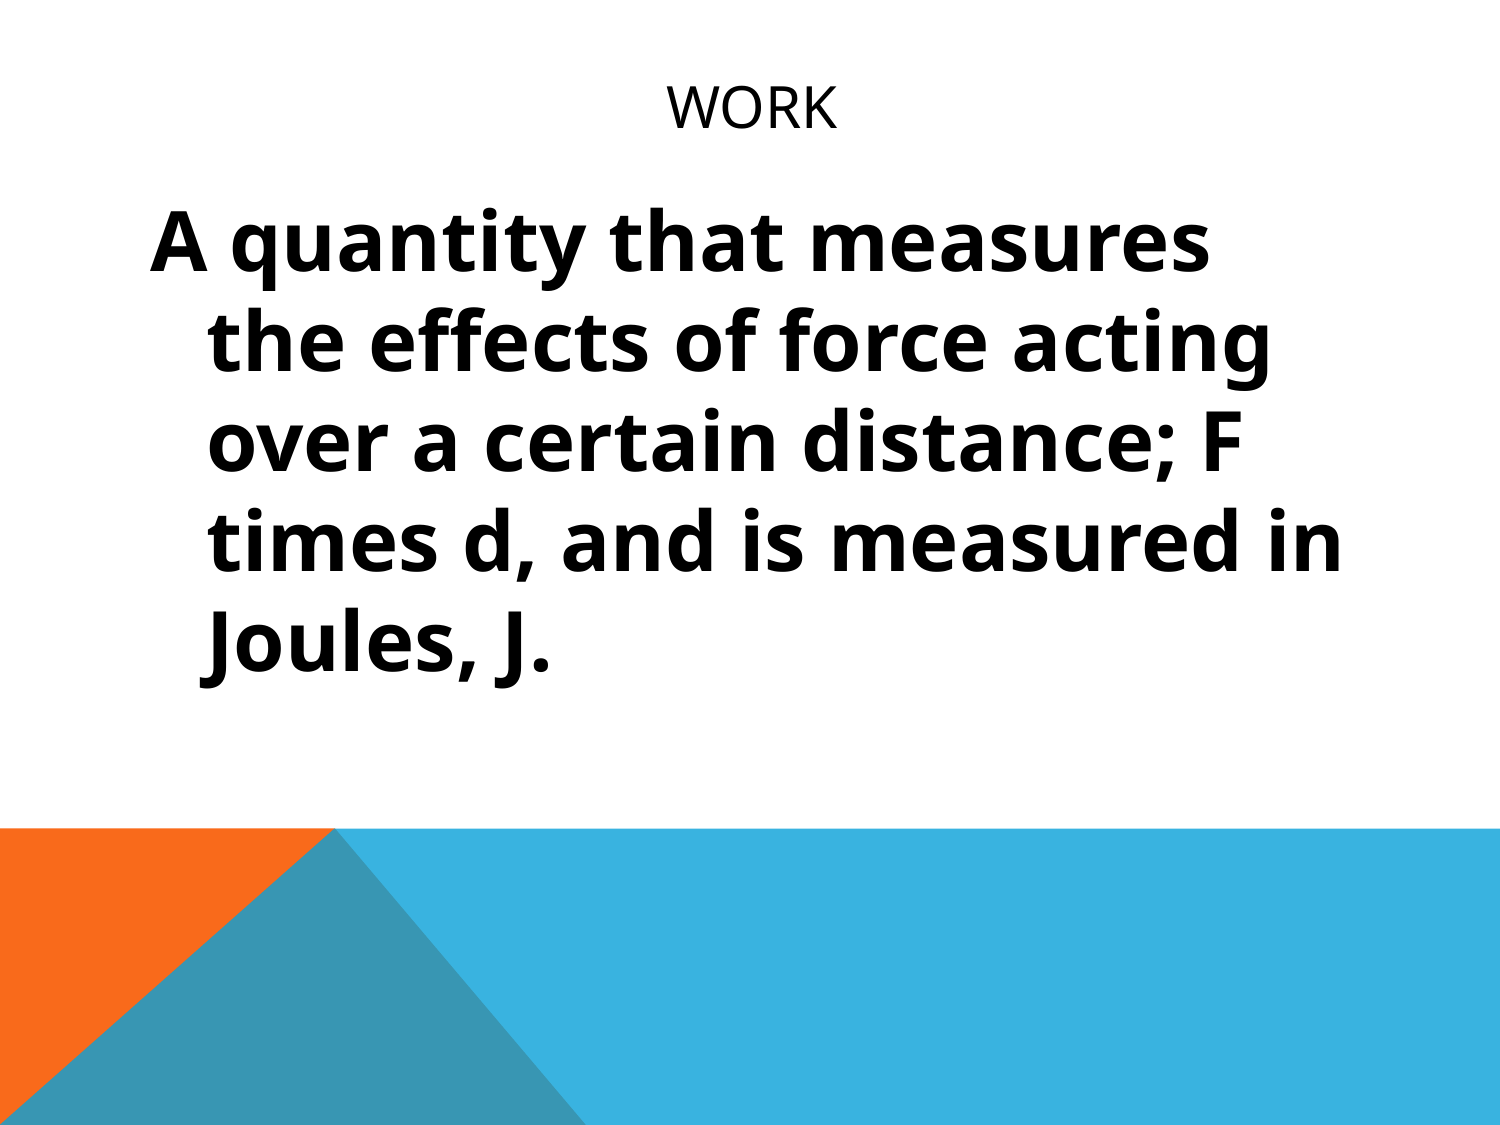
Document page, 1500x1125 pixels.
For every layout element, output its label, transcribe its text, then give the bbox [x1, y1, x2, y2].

title Work [135, 60, 1369, 150]
list A quantity that measures the effects of force acting over a certain distance; F times d, and is measured in Joules, J. [135, 180, 1369, 768]
